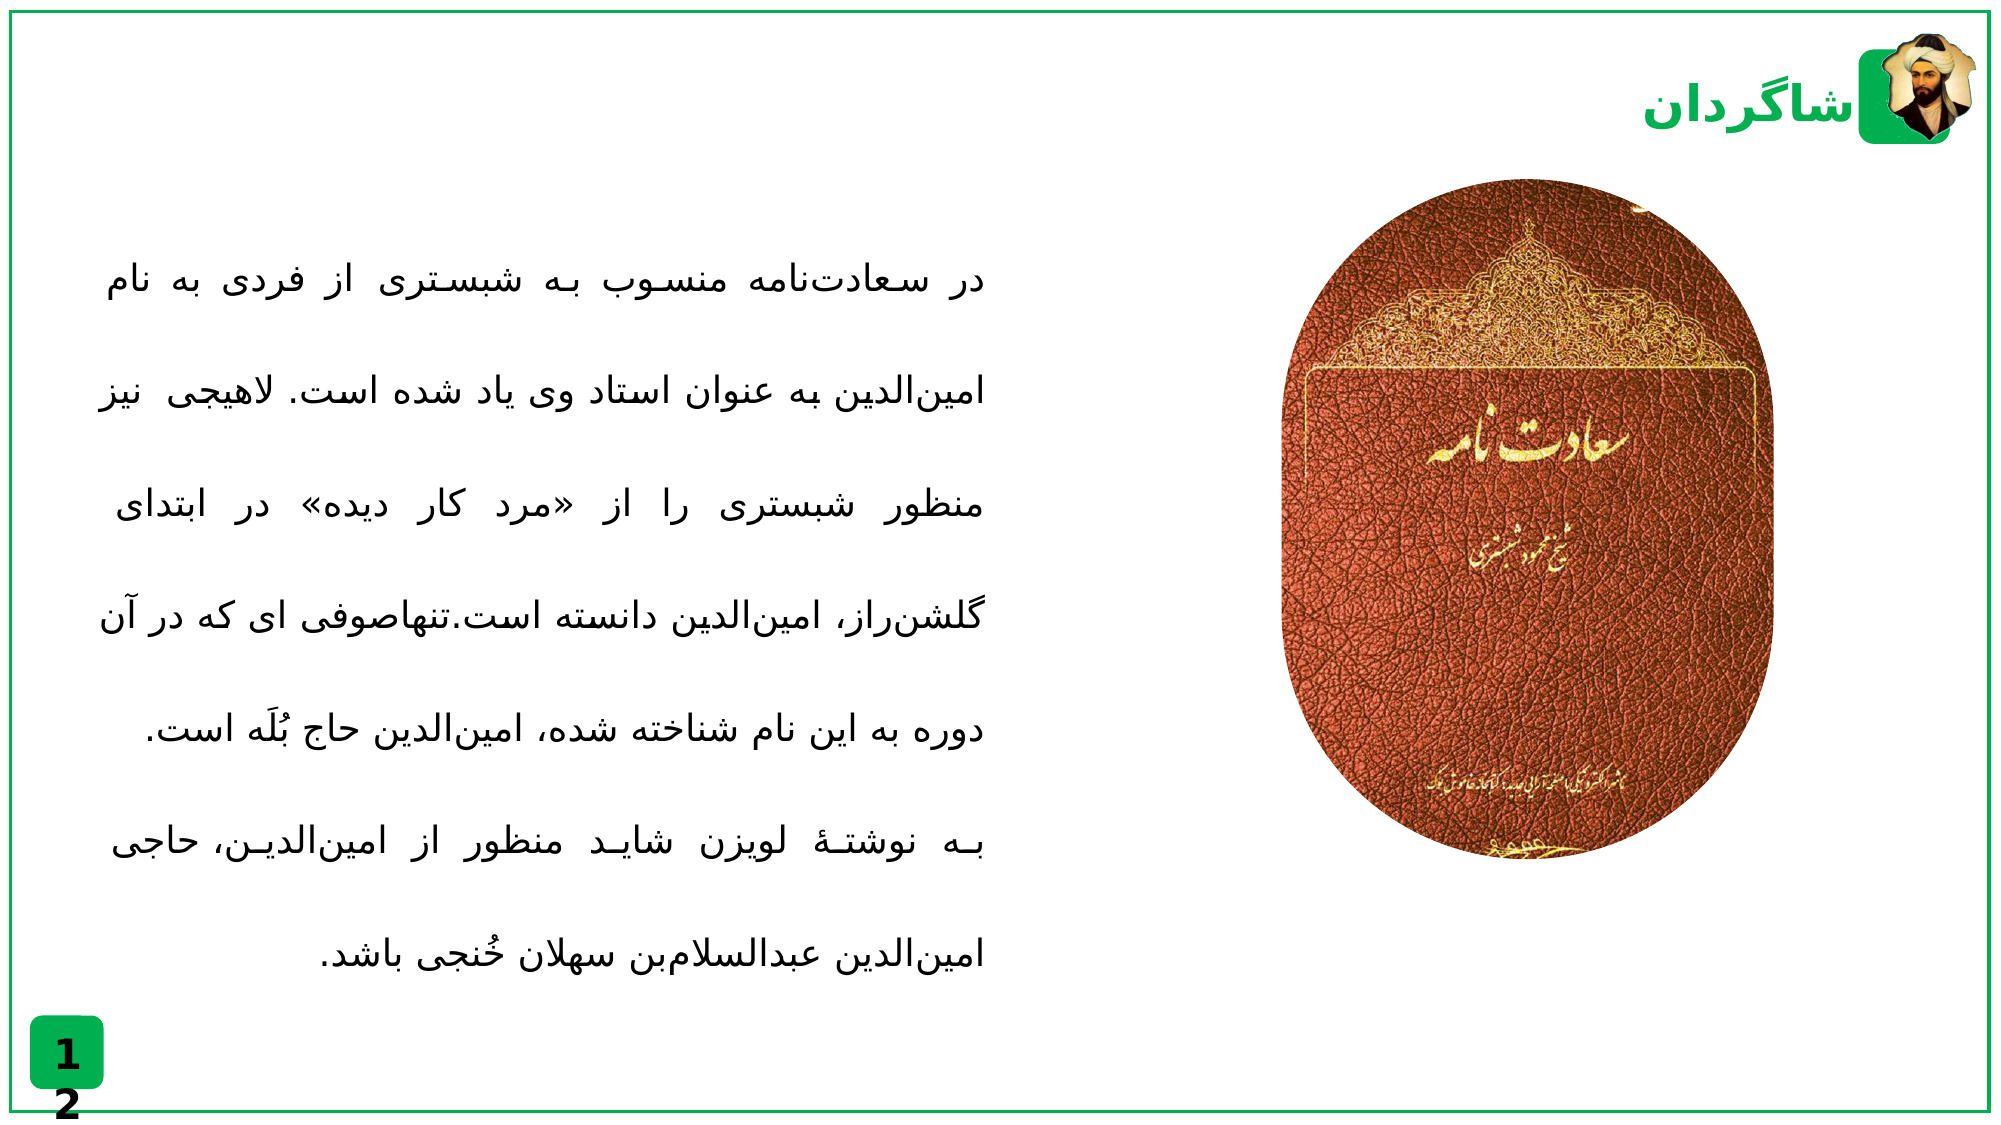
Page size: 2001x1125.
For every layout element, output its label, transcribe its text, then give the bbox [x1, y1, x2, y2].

text_box 12 [30, 1020, 106, 1125]
picture [1281, 179, 1774, 860]
picture [1876, 23, 1989, 158]
text_box شاگردان [1599, 63, 1899, 139]
text_box در سعادت‌نامه منسوب به شبستری از فردی به نام امین‌الدین به عنوان استاد وی یاد شده است. لاهیجی نیز منظور شبستری را از «مرد کار دیده» در ابتدای گلشن‌راز، امین‌الدین دانسته است.تنهاصوفی ای که در آن دوره به این نام شناخته شده، امین‌الدین حاج بُلَه است. به نوشتۀ لویزن شاید منظور از امین‌الدین، حاجی امین‌الدین عبدالسلام‌بن سهلان خُنجی باشد. [83, 179, 1000, 982]
